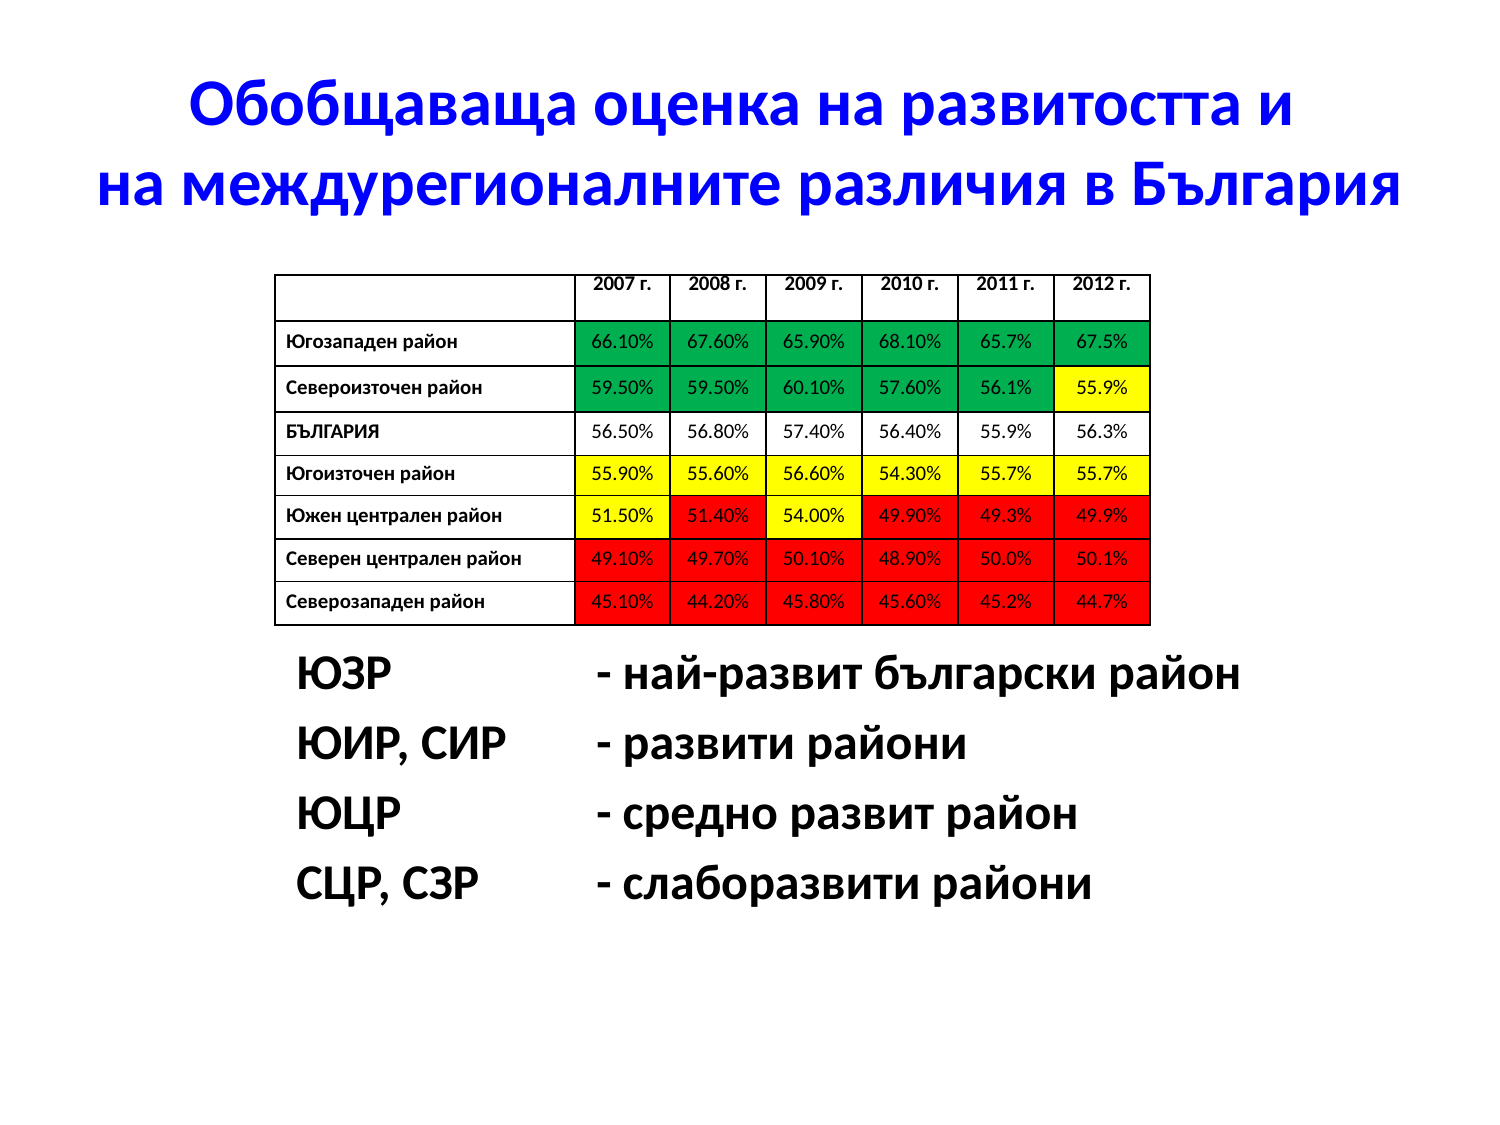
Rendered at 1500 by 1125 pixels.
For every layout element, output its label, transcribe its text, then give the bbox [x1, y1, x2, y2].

table_header 2011 г. [959, 276, 1053, 320]
table_header 2010 г. [863, 276, 957, 320]
list ЮЗР - най-развит български район ЮИР, СИР - развити райони ЮЦР - средно развит район СЦР, СЗР - слаборазвити райони [75, 262, 1425, 1005]
table_cell 45.60% [863, 582, 957, 624]
table_cell 60.10% [767, 367, 861, 411]
table_cell 55.9% [1055, 367, 1149, 411]
table_cell 50.0% [959, 540, 1053, 581]
table_header 2009 г. [767, 276, 861, 320]
table_cell 56.50% [576, 413, 669, 455]
table_cell 49.3% [959, 496, 1053, 538]
table_cell Югозападен район [276, 322, 574, 365]
table_cell 67.5% [1055, 322, 1149, 365]
table_cell Североизточен район [276, 367, 574, 411]
table_cell 57.60% [863, 367, 957, 411]
table_cell 49.70% [671, 540, 765, 581]
table_cell 51.50% [576, 496, 669, 538]
table_cell 45.80% [767, 582, 861, 624]
table_cell 54.00% [767, 496, 861, 538]
table_cell 51.40% [671, 496, 765, 538]
table_cell 49.9% [1055, 496, 1149, 538]
table_cell 49.90% [863, 496, 957, 538]
table_cell 54.30% [863, 456, 957, 495]
table_cell 56.3% [1055, 413, 1149, 455]
table_cell 56.80% [671, 413, 765, 455]
table_cell 57.40% [767, 413, 861, 455]
table_cell 55.90% [576, 456, 669, 495]
table_cell 44.20% [671, 582, 765, 624]
table_cell 68.10% [863, 322, 957, 365]
table_cell 55.9% [959, 413, 1053, 455]
table_cell Северен централен район [276, 540, 574, 581]
table_cell 48.90% [863, 540, 957, 581]
table_cell Южен централен район [276, 496, 574, 538]
table_cell 56.40% [863, 413, 957, 455]
table_cell БЪЛГАРИЯ [276, 413, 574, 455]
table_cell 65.90% [767, 322, 861, 365]
title Обобщаваща оценка на развитостта и на междурегионалните различия в България [75, 45, 1425, 233]
table_cell 50.10% [767, 540, 861, 581]
table_cell 55.7% [959, 456, 1053, 495]
table_header 2012 г. [1055, 276, 1149, 320]
table_cell 45.2% [959, 582, 1053, 624]
table_cell 55.7% [1055, 456, 1149, 495]
table_cell 59.50% [576, 367, 669, 411]
table_cell Северозападен район [276, 582, 574, 624]
table_cell 56.1% [959, 367, 1053, 411]
table_cell 56.60% [767, 456, 861, 495]
table_header 2008 г. [671, 276, 765, 320]
table_cell 67.60% [671, 322, 765, 365]
table_cell 50.1% [1055, 540, 1149, 581]
table_cell 66.10% [576, 322, 669, 365]
table_cell 59.50% [671, 367, 765, 411]
table_header 2007 г. [576, 276, 669, 320]
table_header [276, 276, 574, 320]
table_cell 44.7% [1055, 582, 1149, 624]
table_cell 65.7% [959, 322, 1053, 365]
table_cell 45.10% [576, 582, 669, 624]
table_cell Югоизточен район [276, 456, 574, 495]
table_cell 55.60% [671, 456, 765, 495]
table_cell 49.10% [576, 540, 669, 581]
